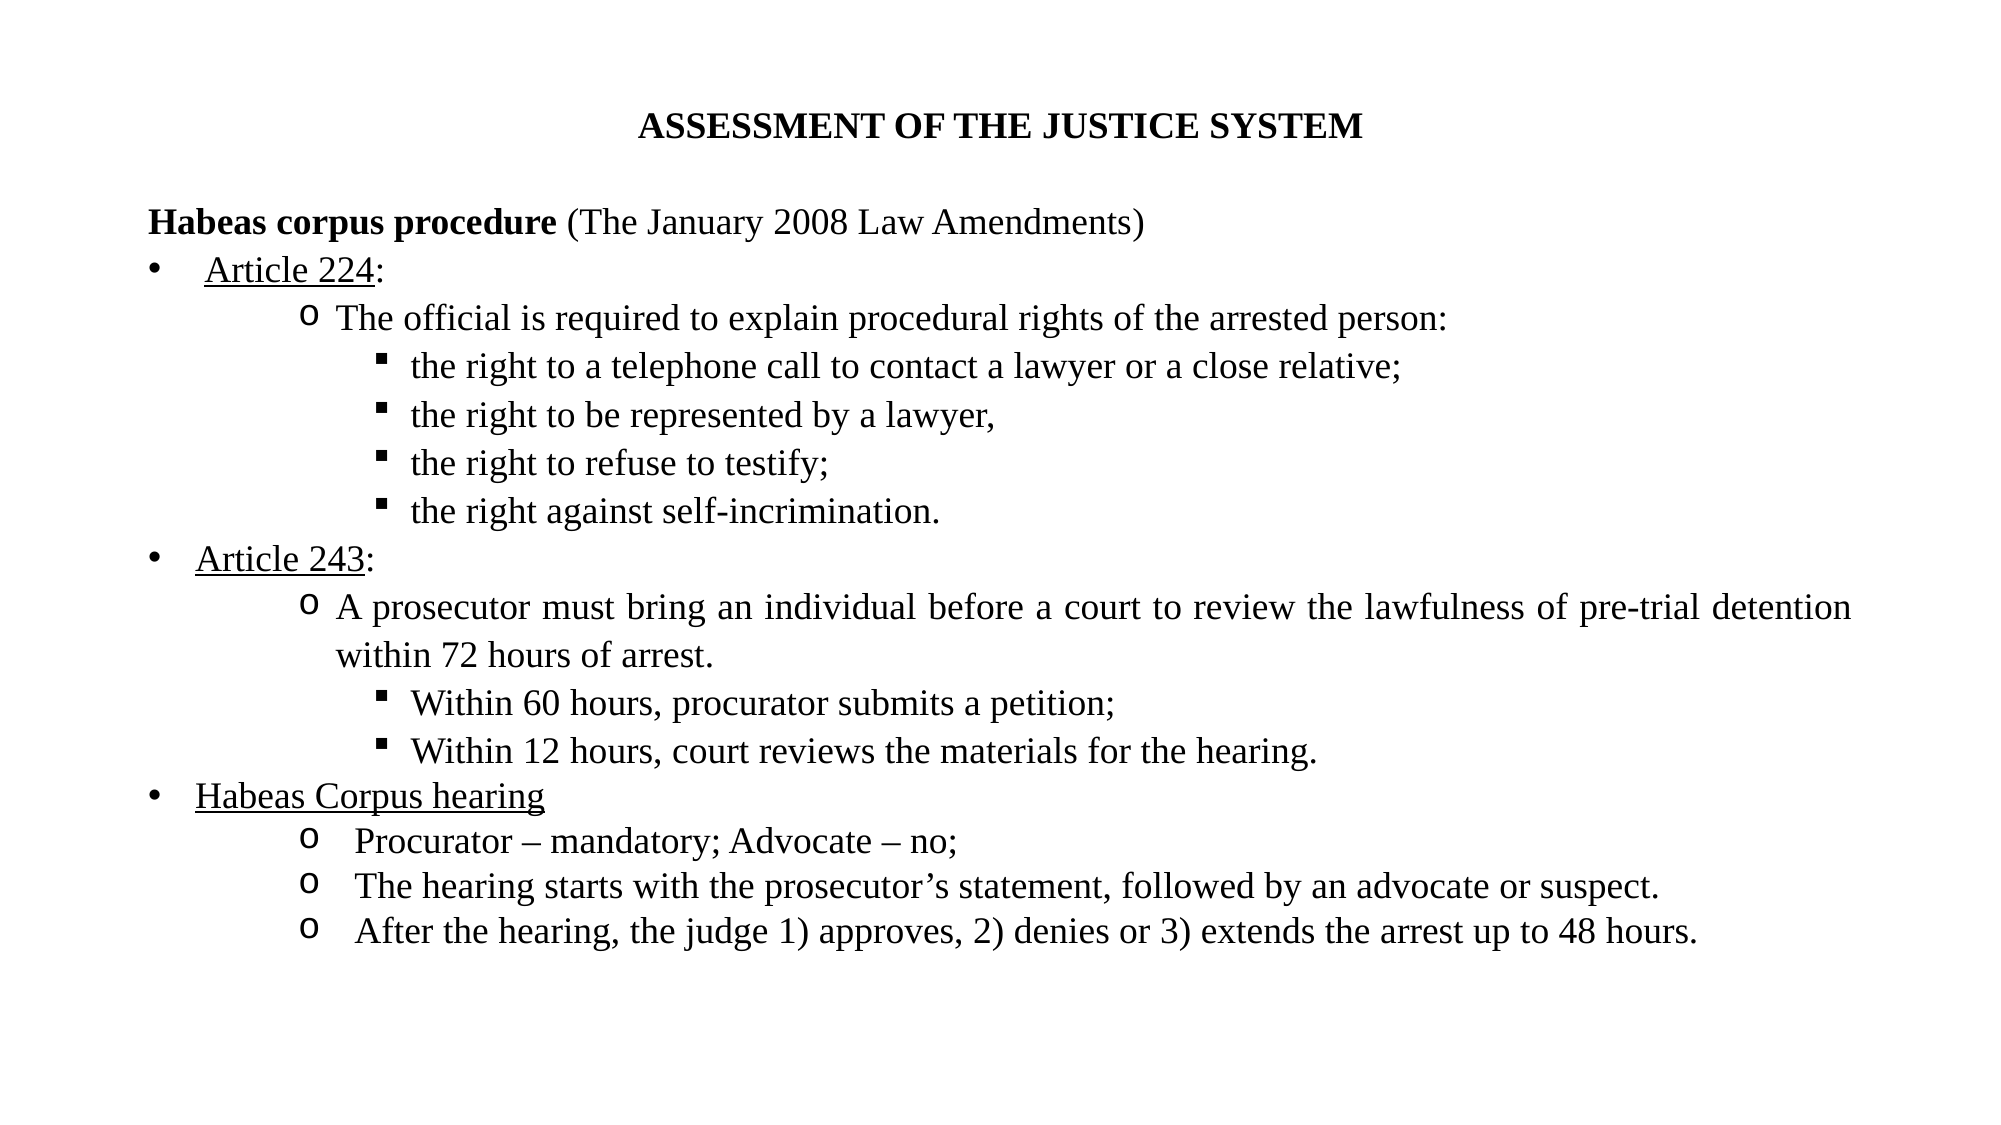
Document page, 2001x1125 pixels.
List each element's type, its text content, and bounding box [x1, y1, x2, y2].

text_box Assessment of the Justice System Habeas corpus procedure (The January 2008 Law Amendments) Article 224: The official is required to explain procedural rights of the arrested person: the right to a telephone call to contact a lawyer or a close relative; the right to be represented by a lawyer, the right to refuse to testify; the right against self-incrimination. Article 243: A prosecutor must bring an individual before a court to review the lawfulness of pre-trial detention within 72 hours of arrest. Within 60 hours, procurator submits a petition; Within 12 hours, court reviews the materials for the hearing. Habeas Corpus hearing Procurator – mandatory; Advocate – no; The hearing starts with the prosecutor’s statement, followed by an advocate or suspect. After the hearing, the judge 1) approves, 2) denies or 3) extends the arrest up to 48 hours. [133, 90, 1869, 989]
